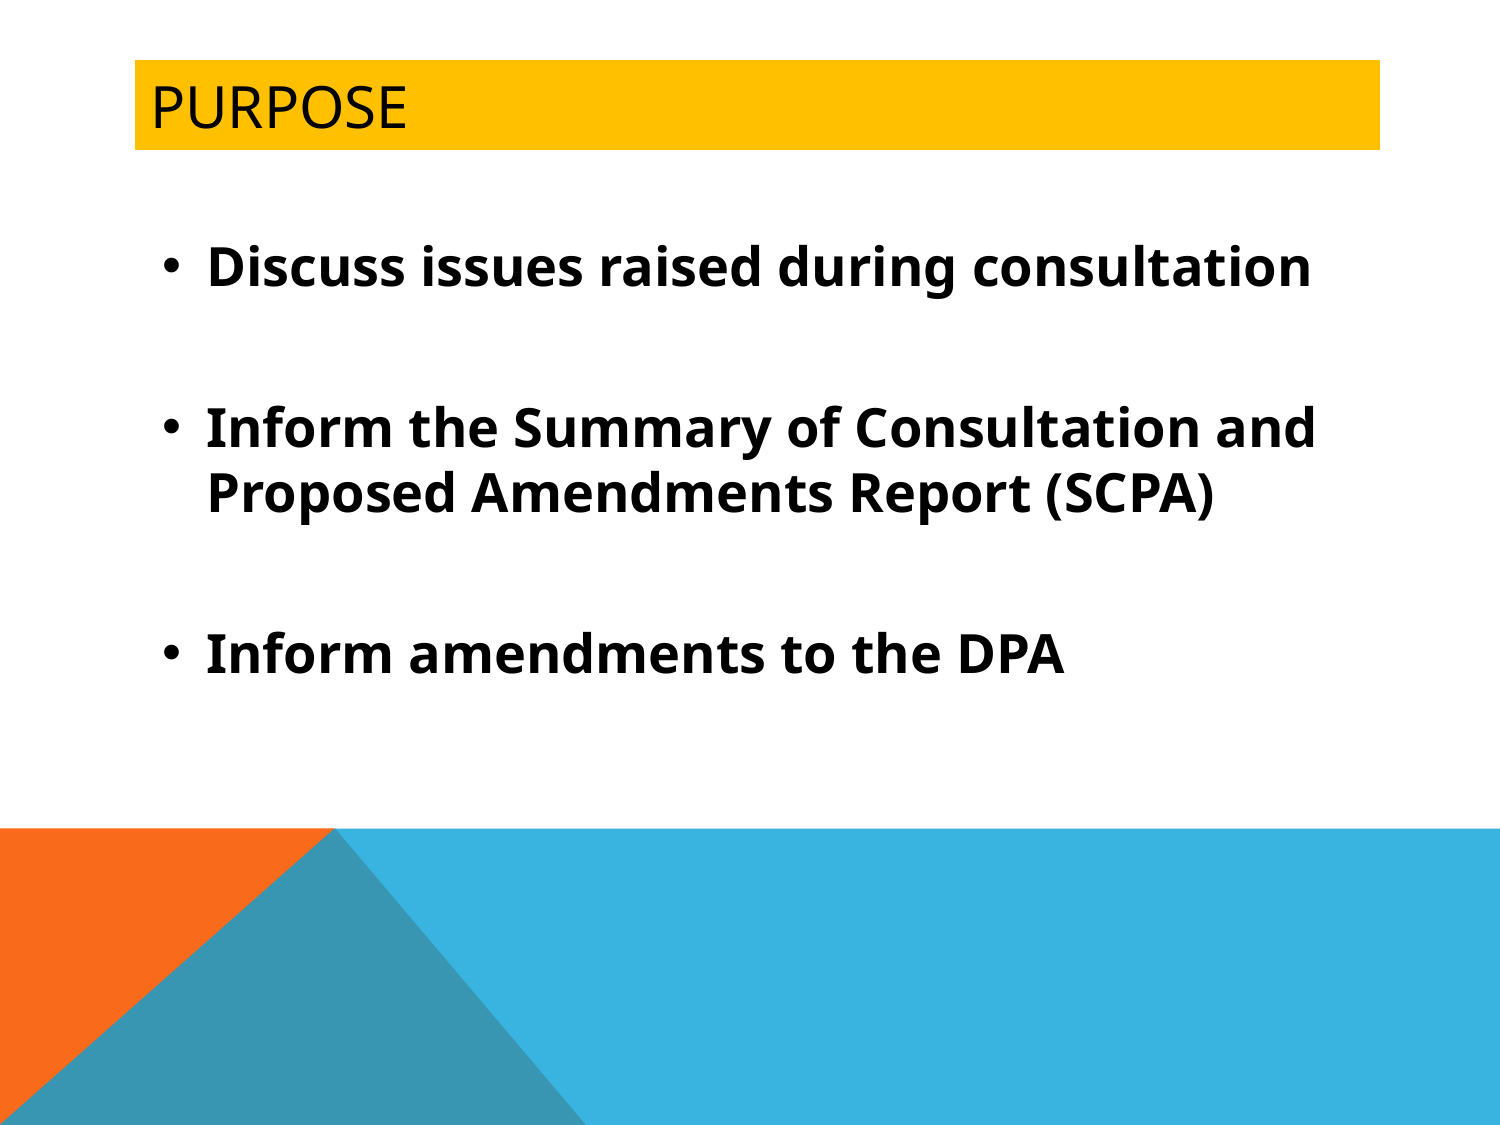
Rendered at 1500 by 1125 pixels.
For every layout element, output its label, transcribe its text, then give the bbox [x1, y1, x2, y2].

list Discuss issues raised during consultation Inform the Summary of Consultation and Proposed Amendments Report (SCPA) Inform amendments to the DPA [147, 172, 1380, 787]
title Purpose [135, 60, 1380, 150]
